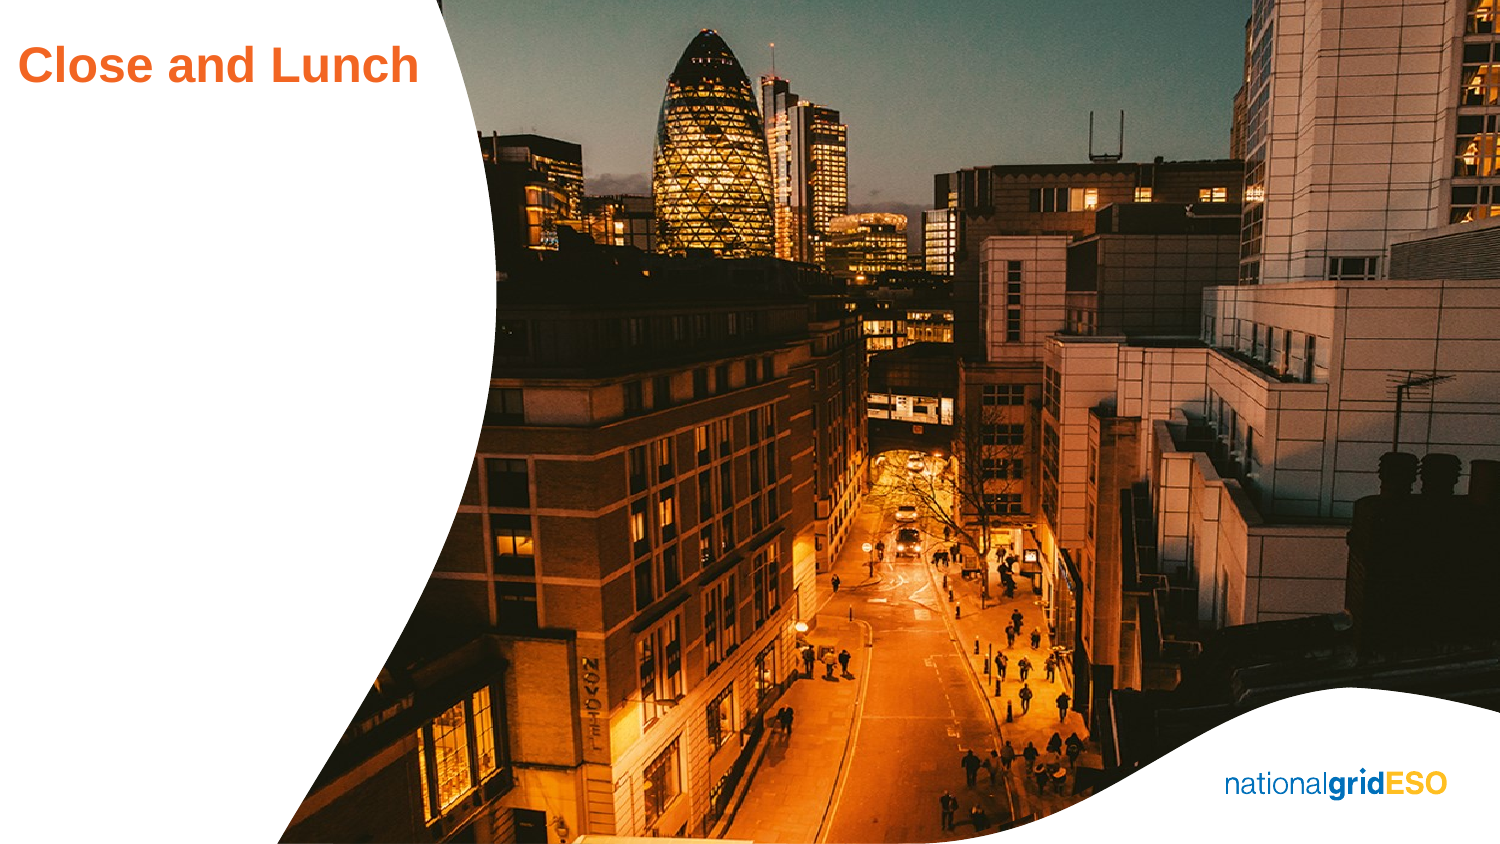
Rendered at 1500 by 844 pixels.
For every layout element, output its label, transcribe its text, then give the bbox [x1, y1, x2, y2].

text_box Close and Lunch [17, 43, 272, 115]
picture [277, 0, 1500, 844]
